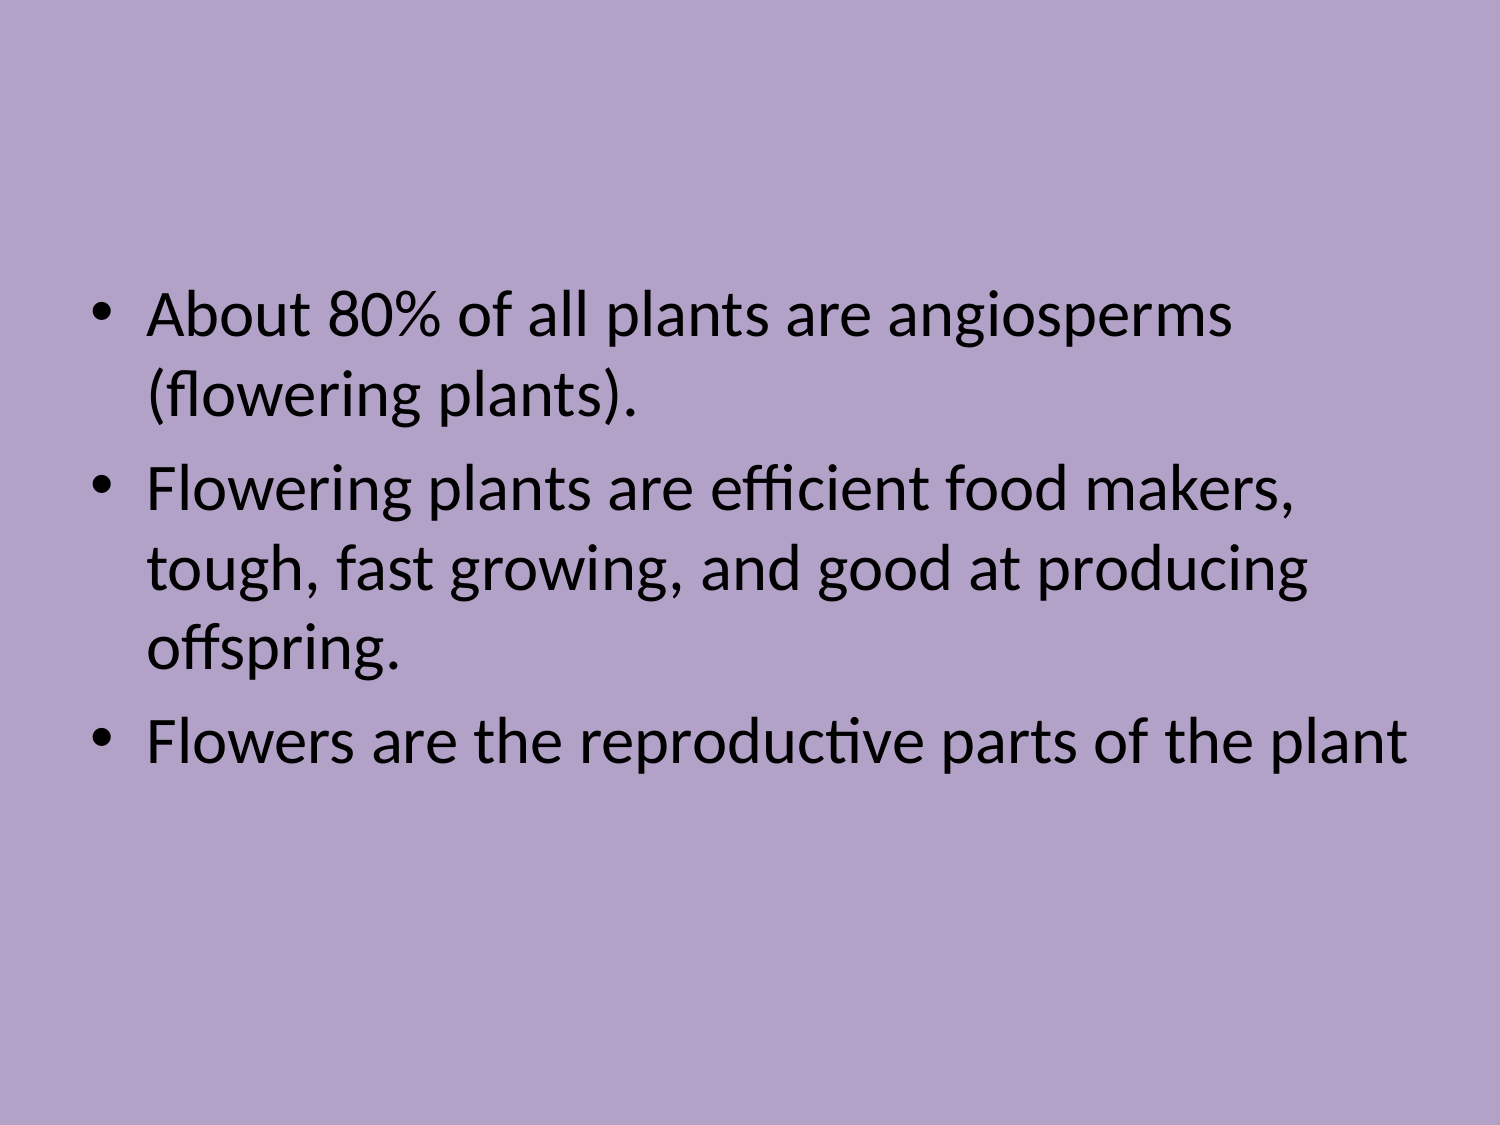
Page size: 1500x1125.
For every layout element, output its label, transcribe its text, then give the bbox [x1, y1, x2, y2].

list About 80% of all plants are angiosperms (flowering plants). Flowering plants are efficient food makers, tough, fast growing, and good at producing offspring. Flowers are the reproductive parts of the plant [75, 262, 1425, 1005]
